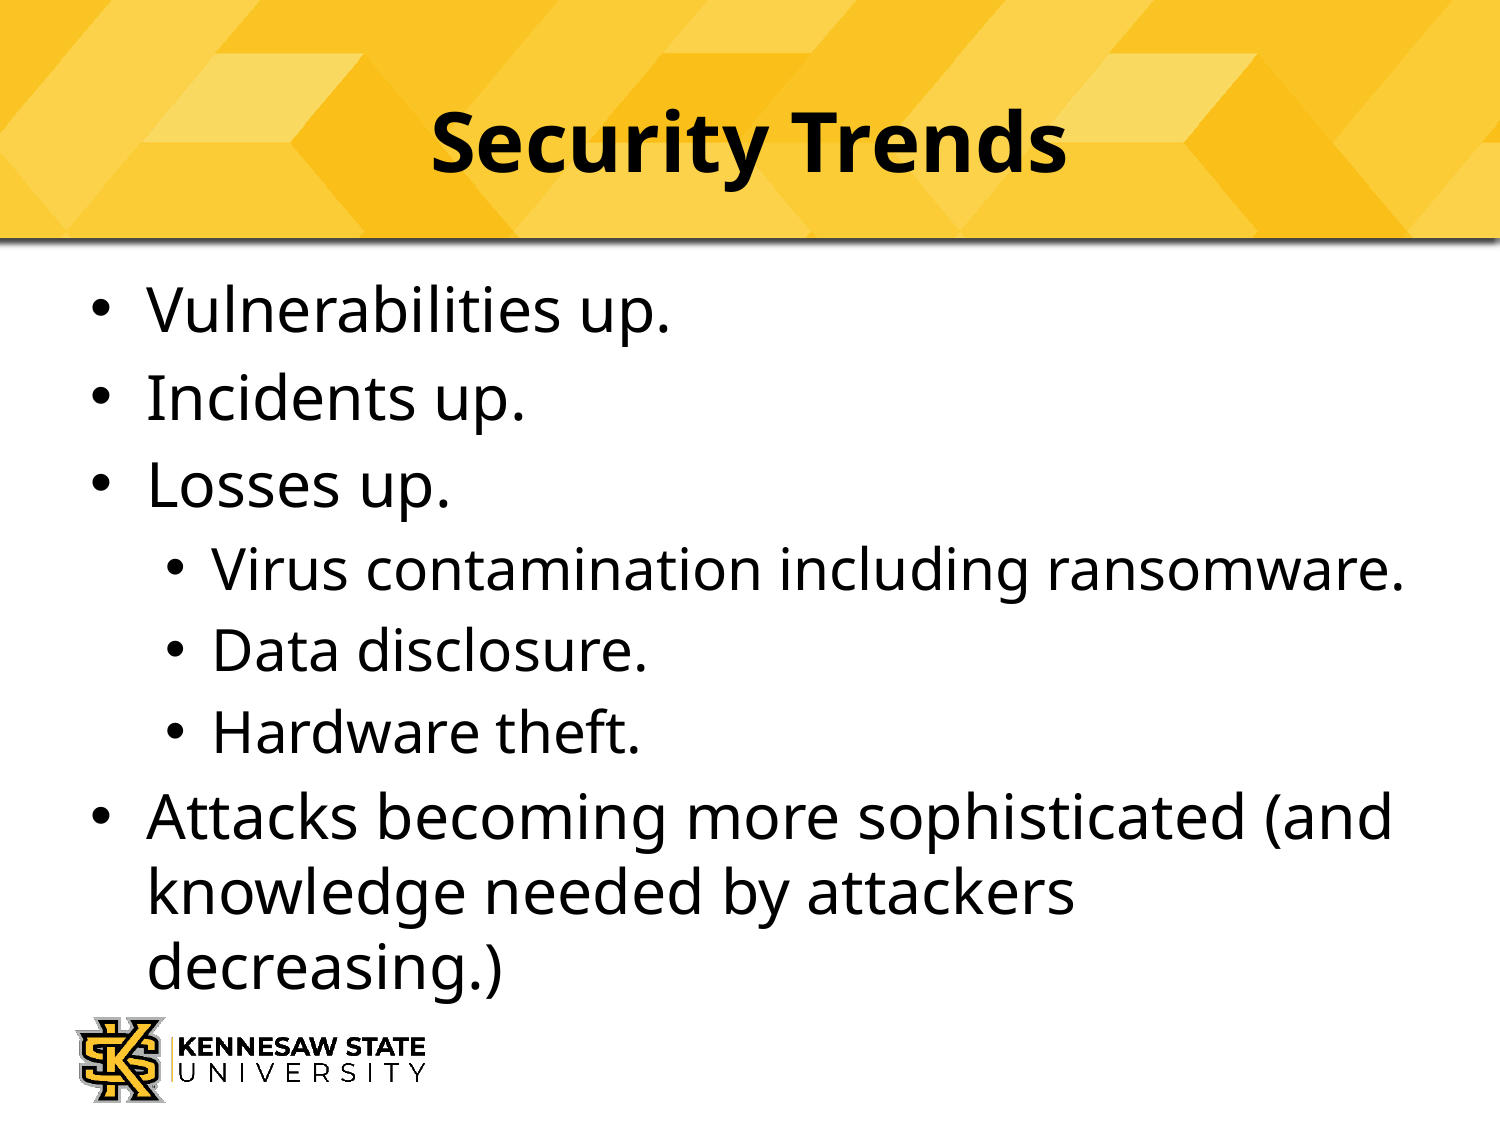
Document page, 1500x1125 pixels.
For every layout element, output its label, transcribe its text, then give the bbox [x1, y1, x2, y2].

picture [75, 1017, 425, 1103]
picture [0, 0, 1500, 251]
title Security Trends [75, 45, 1425, 233]
list Vulnerabilities up. Incidents up. Losses up. Virus contamination including ransomware. Data disclosure. Hardware theft. Attacks becoming more sophisticated (and knowledge needed by attackers decreasing.) [75, 262, 1425, 1005]
